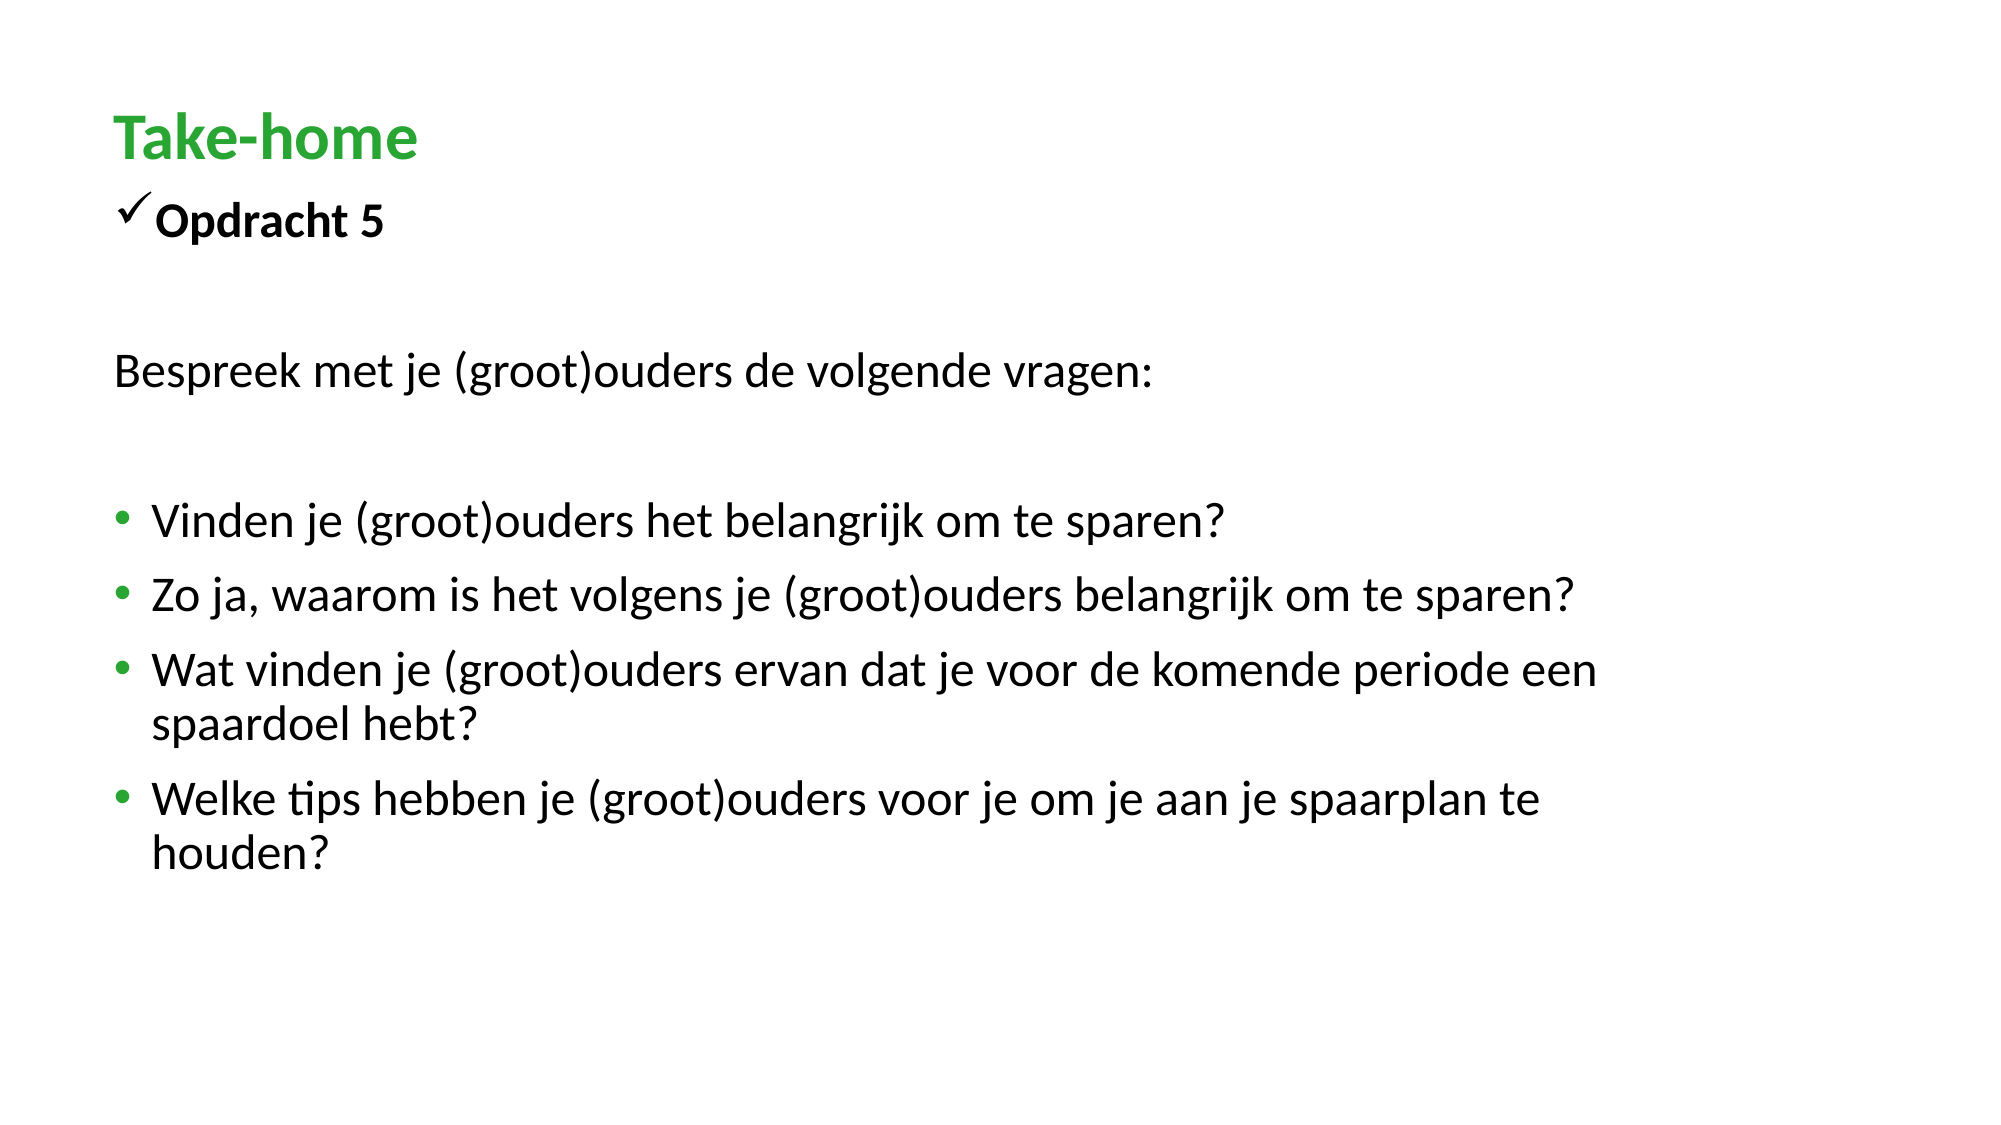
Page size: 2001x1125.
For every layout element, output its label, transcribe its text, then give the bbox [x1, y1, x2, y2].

text_box Take-home Opdracht 5 Bespreek met je (groot)ouders de volgende vragen: Vinden je (groot)ouders het belangrijk om te sparen? Zo ja, waarom is het volgens je (groot)ouders belangrijk om te sparen? Wat vinden je (groot)ouders ervan dat je voor de komende periode een spaardoel hebt? Welke tips hebben je (groot)ouders voor je om je aan je spaarplan te houden? [113, 101, 1721, 1069]
